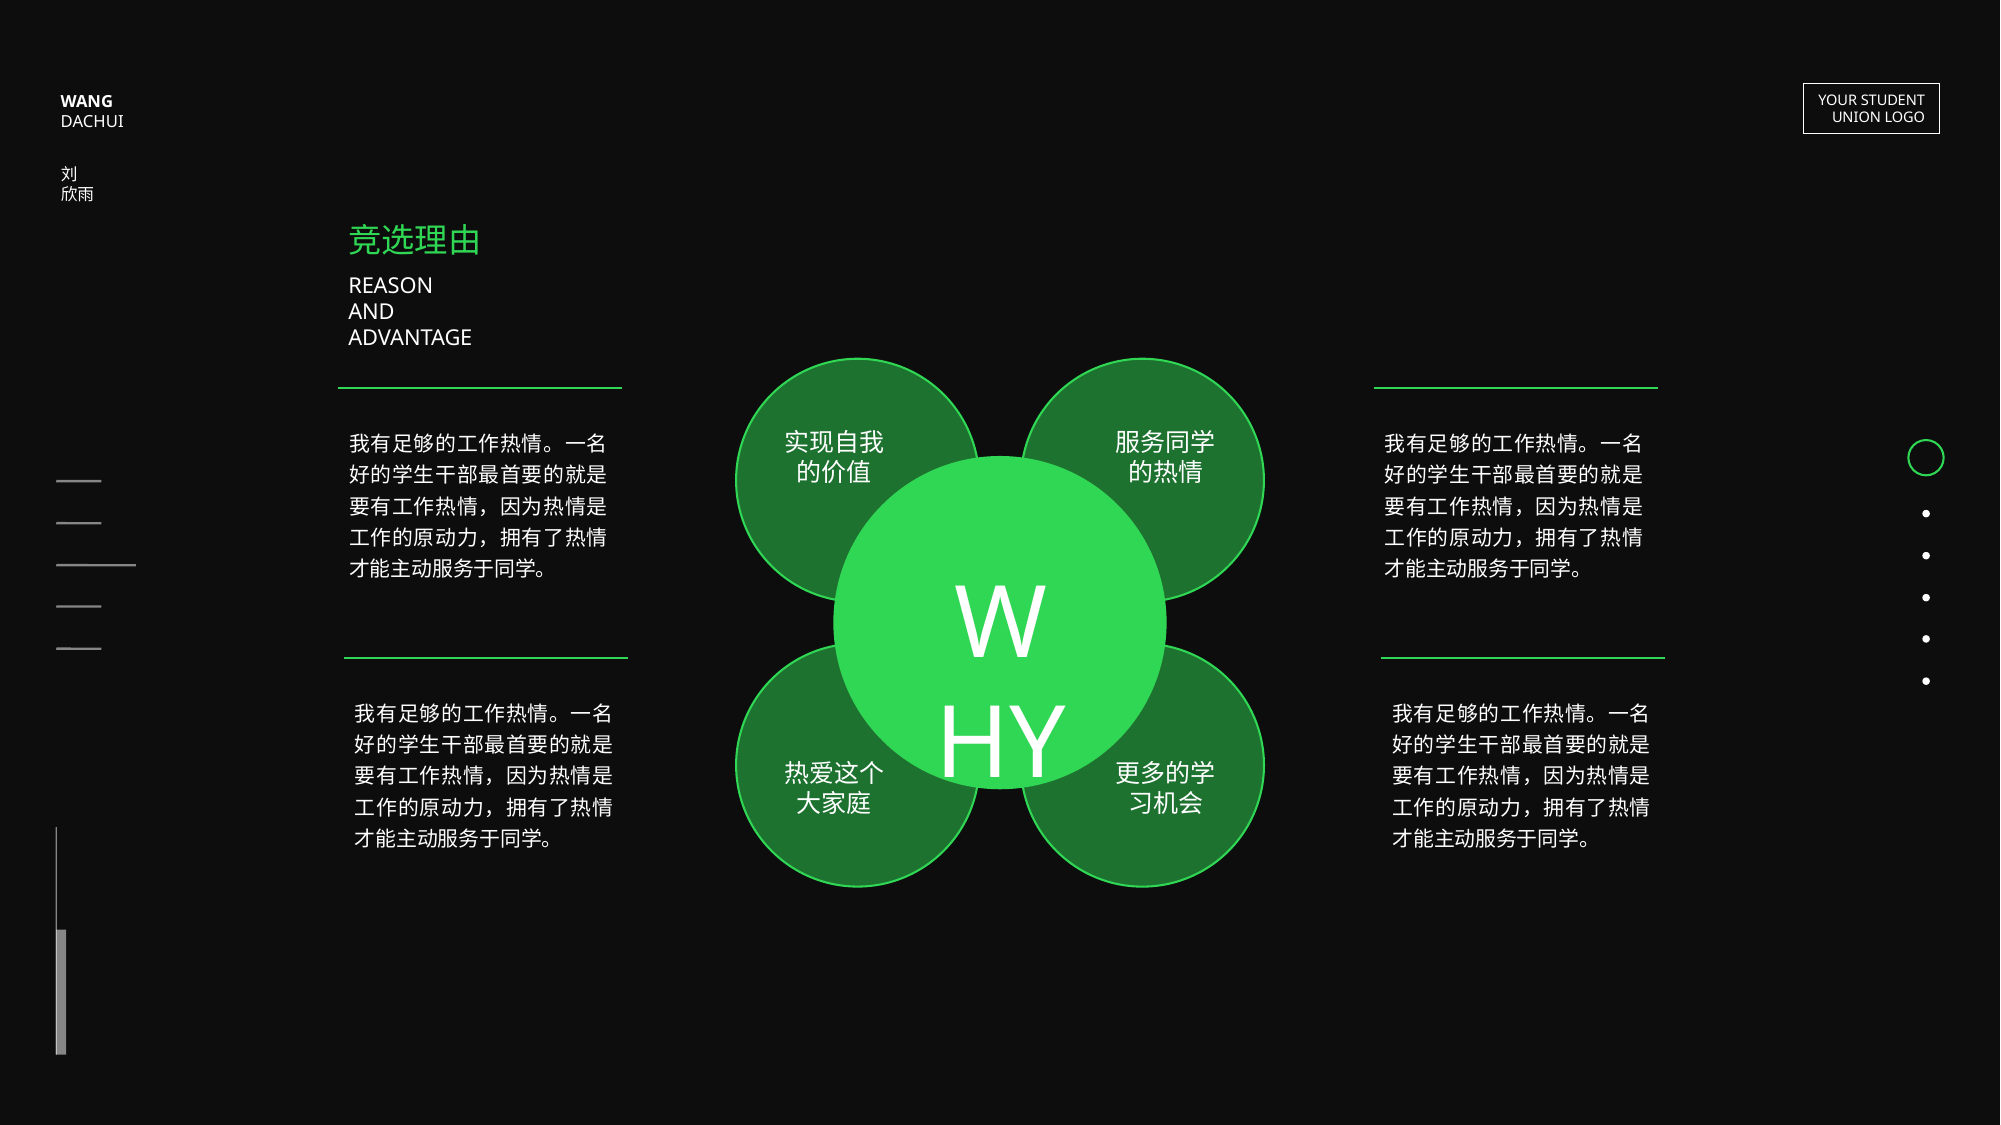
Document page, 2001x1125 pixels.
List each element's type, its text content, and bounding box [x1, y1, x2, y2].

text_box [1907, 438, 1945, 477]
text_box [1377, 657, 1666, 861]
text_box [334, 388, 623, 591]
text_box YOUR STUDENT UNION LOGO [1803, 83, 1940, 134]
text_box WHY [906, 549, 1096, 805]
text_box [735, 357, 978, 601]
text_box [1921, 508, 1931, 519]
text_box WANG DACHUI [45, 83, 200, 139]
text_box REASON AND ADVANTAGE [333, 264, 523, 358]
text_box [340, 657, 628, 861]
text_box 热爱这个大家庭 [767, 750, 902, 826]
text_box 更多的学习机会 [1098, 750, 1233, 826]
text_box [832, 454, 1168, 762]
text_box [735, 645, 974, 888]
text_box [1921, 676, 1931, 686]
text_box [56, 480, 136, 650]
text_box 实现自我的价值 [767, 419, 902, 494]
text_box [1022, 357, 1265, 601]
text_box [1921, 550, 1931, 561]
text_box 刘 欣雨 [46, 156, 126, 212]
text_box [56, 827, 67, 1055]
text_box [1026, 645, 1266, 888]
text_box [1369, 388, 1658, 591]
text_box 服务同学的热情 [1098, 419, 1233, 494]
text_box 竞选理由 [333, 211, 502, 264]
text_box [1921, 634, 1931, 644]
text_box [1921, 592, 1931, 603]
